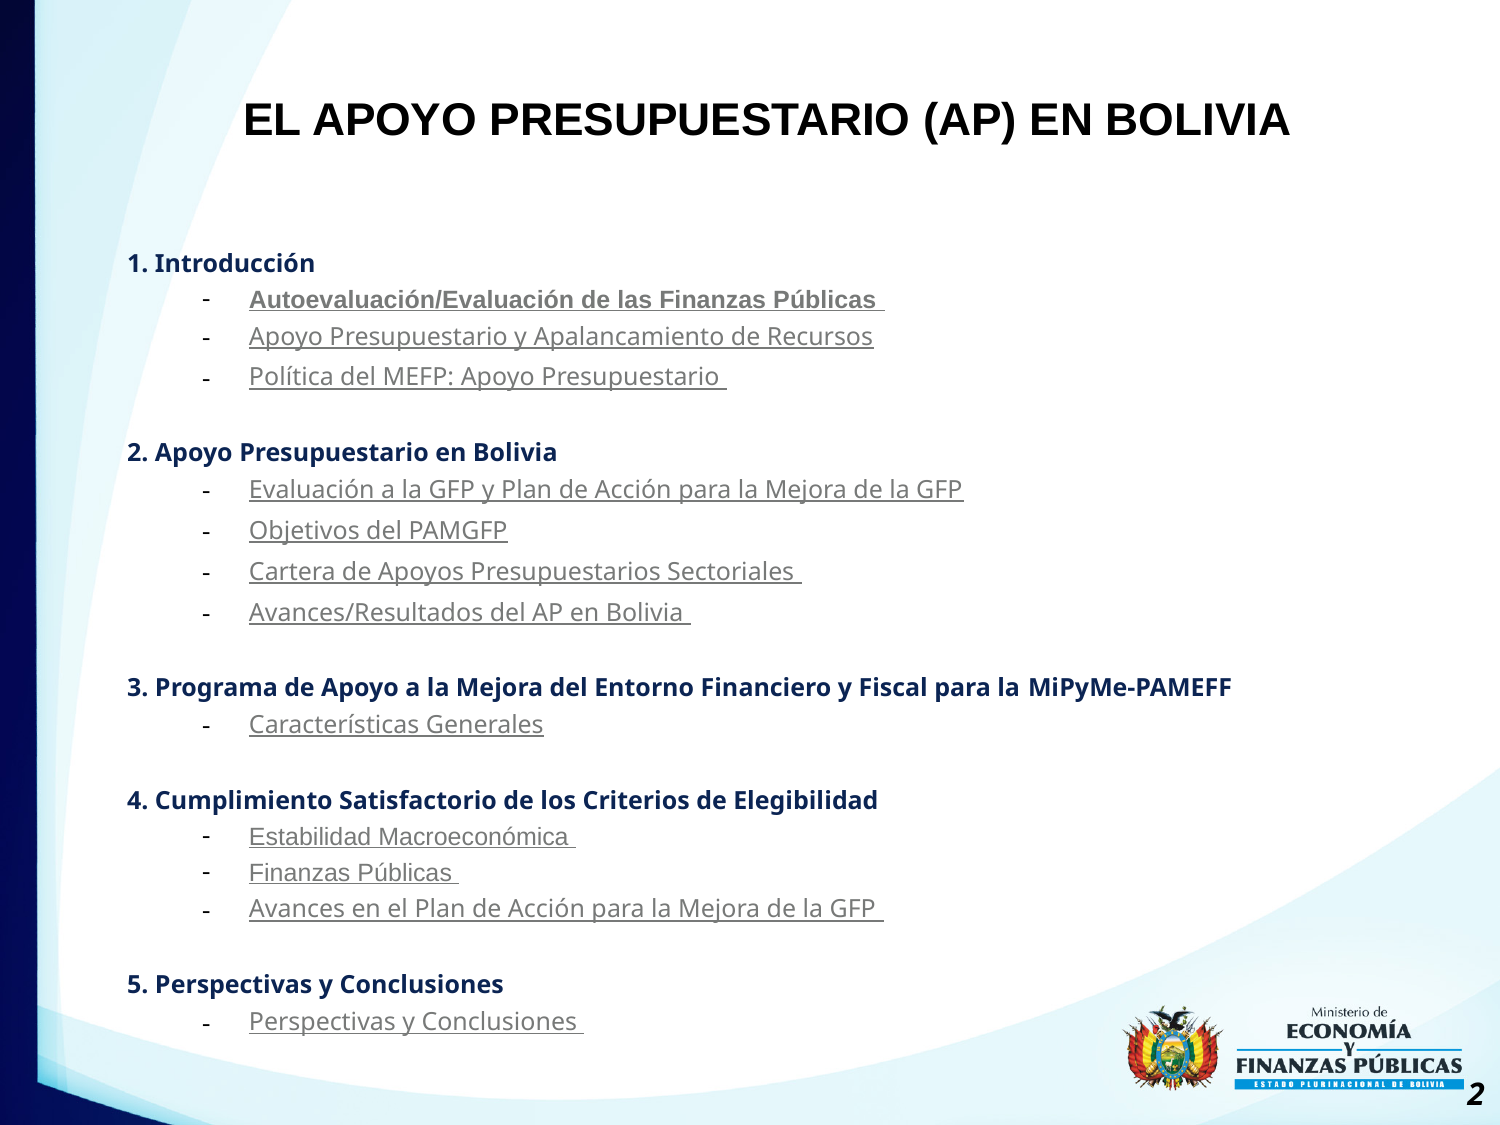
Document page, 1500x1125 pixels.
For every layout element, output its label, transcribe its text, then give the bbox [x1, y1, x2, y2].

text_box EL APOYO PRESUPUESTARIO (AP) EN BOLIVIA [35, 82, 1500, 185]
picture [0, 0, 1500, 1125]
slide_number 2 [1124, 1046, 1500, 1125]
text_box 1. Introducción Autoevaluación/Evaluación de las Finanzas Públicas Apoyo Presupuestario y Apalancamiento de Recursos Política del MEFP: Apoyo Presupuestario 2. Apoyo Presupuestario en Bolivia Evaluación a la GFP y Plan de Acción para la Mejora de la GFP Objetivos del PAMGFP Cartera de Apoyos Presupuestarios Sectoriales Avances/Resultados del AP en Bolivia 3. Programa de Apoyo a la Mejora del Entorno Financiero y Fiscal para la MiPyMe-PAMEFF Características Generales 4. Cumplimiento Satisfactorio de los Criterios de Elegibilidad Estabilidad Macroeconómica Finanzas Públicas Avances en el Plan de Acción para la Mejora de la GFP 5. Perspectivas y Conclusiones Perspectivas y Conclusiones [112, 233, 1435, 1048]
